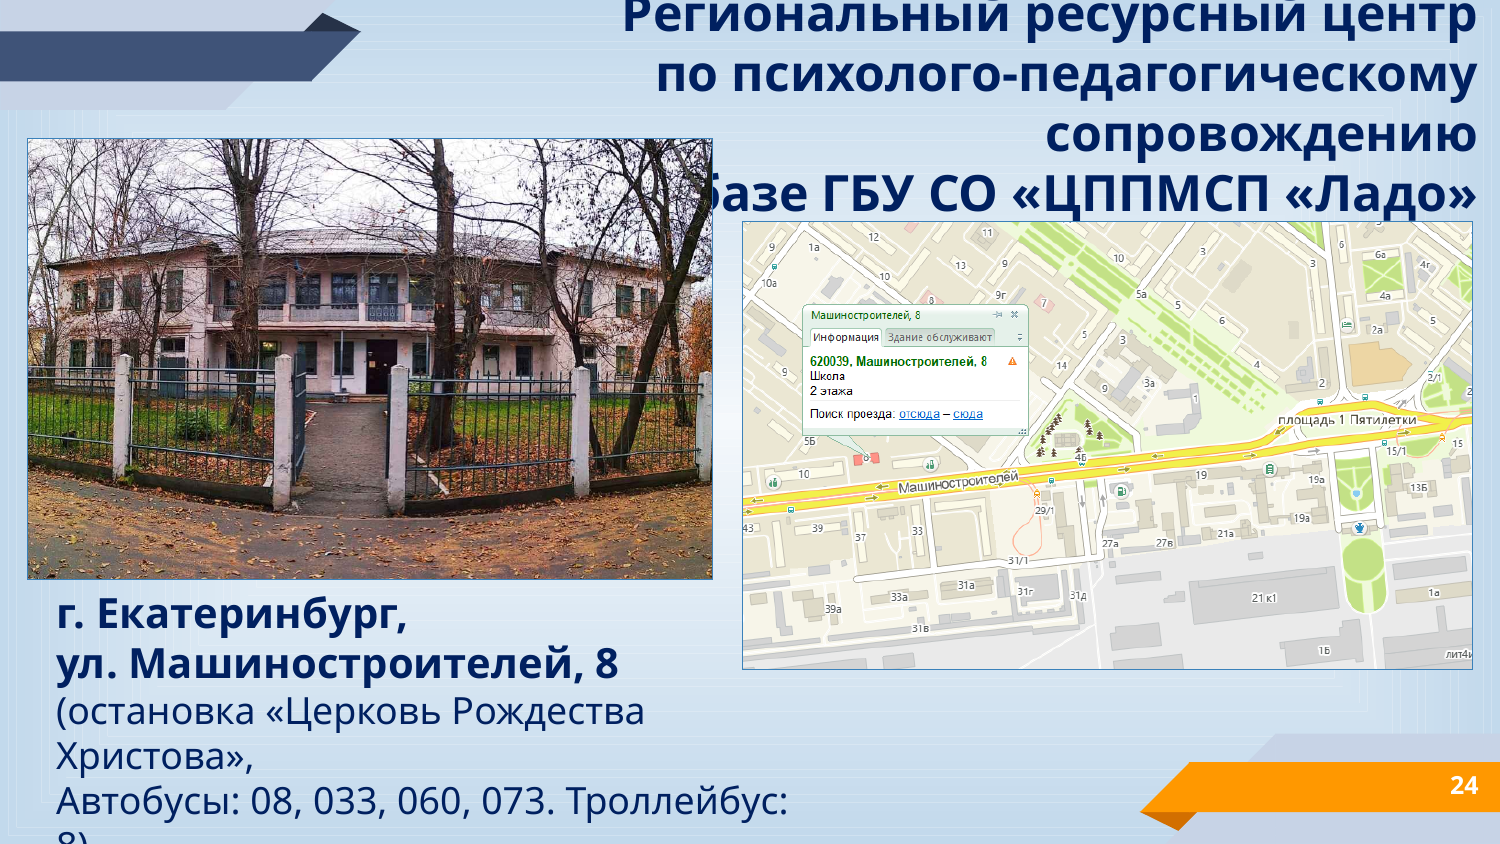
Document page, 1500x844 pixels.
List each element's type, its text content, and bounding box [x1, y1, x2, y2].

title Региональный ресурсный центр по психолого-педагогическому сопровождению на базе ГБУ СО «ЦППМСП «Ладо» [370, 14, 1494, 190]
picture [742, 221, 1473, 670]
text_box г. Екатеринбург, ул. Машиностроителей, 8 (остановка «Церковь Рождества Христова», Автобусы: 08, 033, 060, 073. Троллейбус: 8) [41, 579, 816, 844]
slide_number 24 [1249, 760, 1494, 813]
picture [27, 138, 714, 580]
